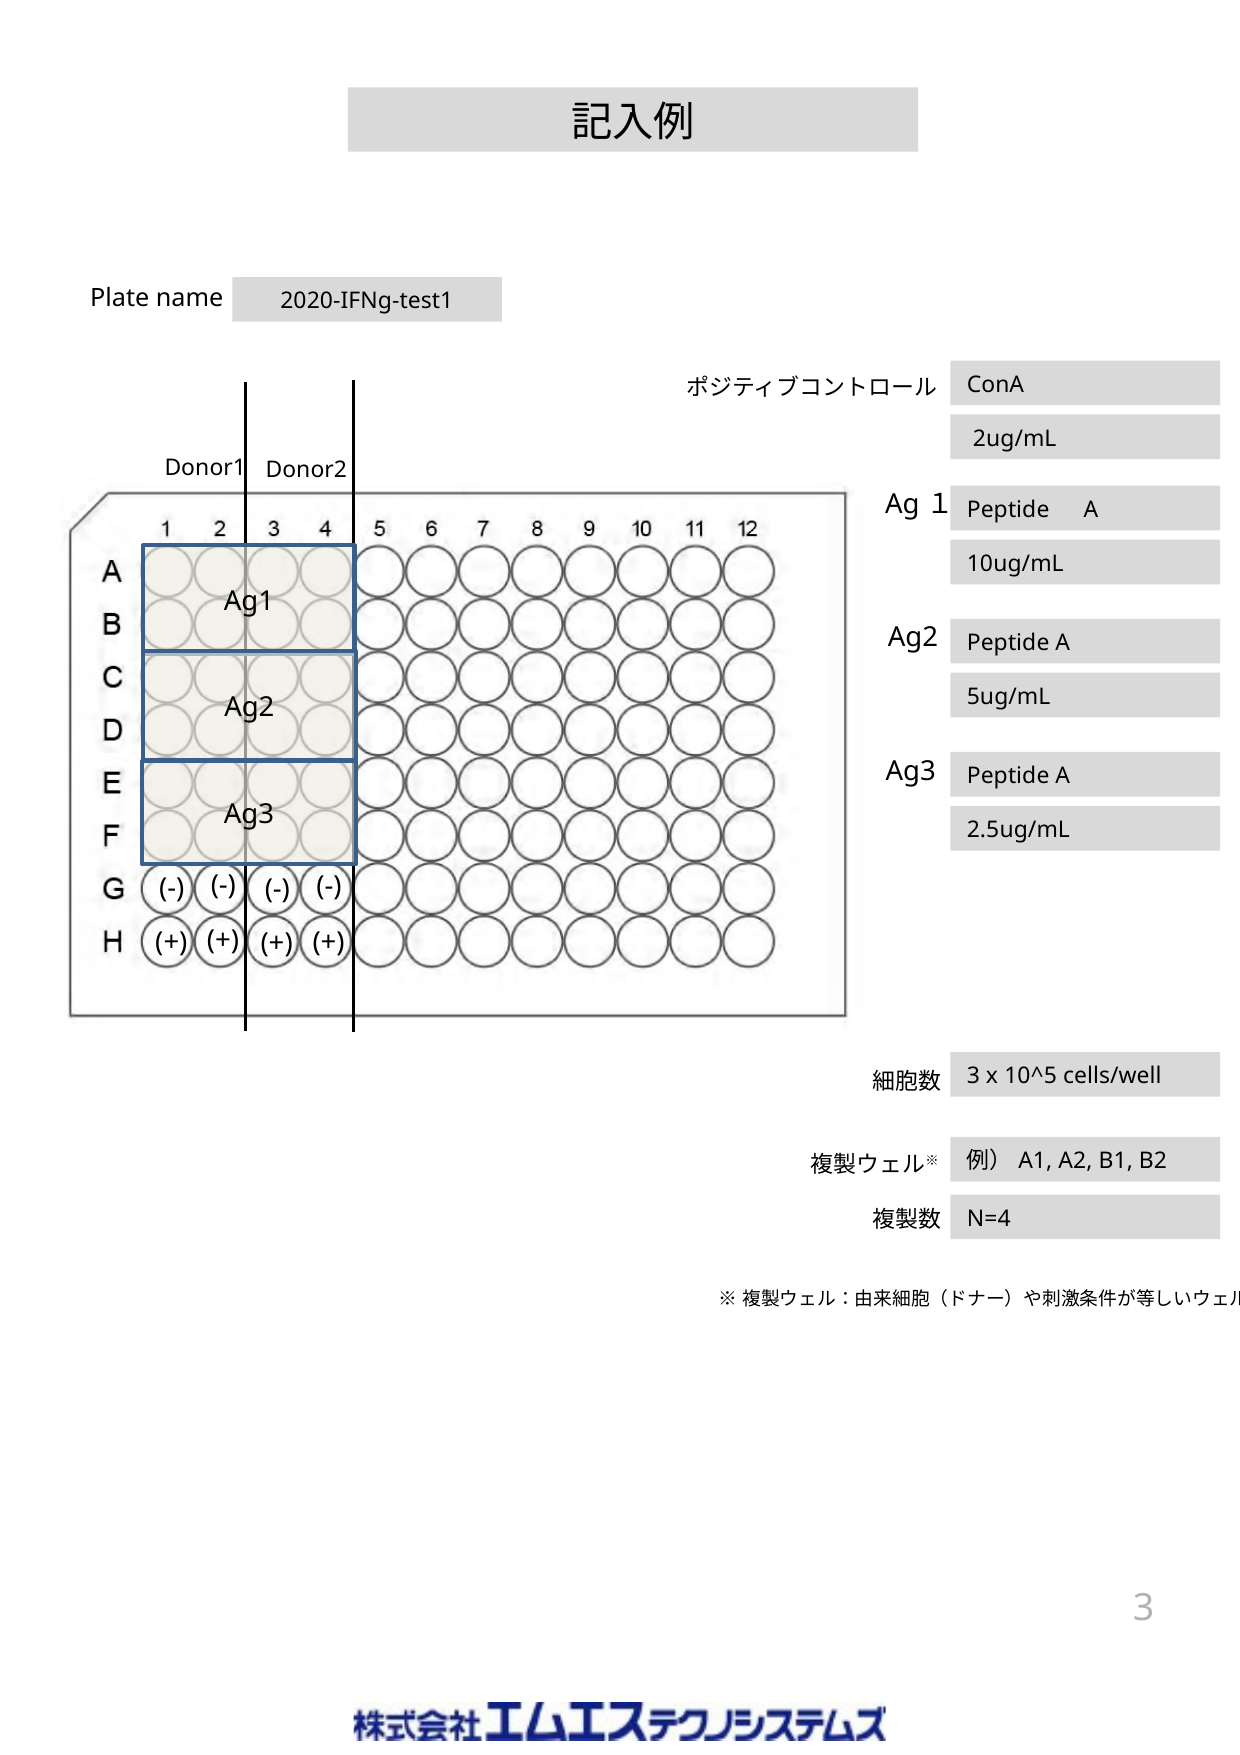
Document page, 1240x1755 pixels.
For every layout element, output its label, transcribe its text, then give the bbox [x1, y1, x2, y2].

text_box 複製数 [858, 1196, 948, 1239]
text_box Ag3 [870, 745, 951, 793]
text_box 5ug/mL [948, 671, 1222, 719]
text_box 例）A1, A2, B1, B2 [948, 1135, 1222, 1184]
text_box Peptide A [948, 484, 1222, 532]
text_box ポジティブコントロール [671, 364, 948, 407]
text_box Peptide A [948, 617, 1222, 666]
text_box N=4 [948, 1192, 1222, 1241]
text_box 記入例 [347, 87, 919, 152]
text_box Peptide A [948, 750, 1222, 799]
text_box [353, 1702, 886, 1741]
picture [354, 476, 865, 1030]
picture [60, 476, 245, 1030]
text_box 細胞数 [857, 1059, 957, 1102]
text_box 2ug/mL [948, 412, 1222, 461]
text_box Donor2 [358, 446, 363, 475]
text_box ConA [948, 358, 1222, 407]
text_box Donor2 [250, 446, 349, 475]
text_box ※複製ウェル：由来細胞（ドナー）や刺激条件が等しいウェル [704, 1279, 1240, 1317]
text_box Donor1 [149, 445, 241, 475]
text_box Ag１ [870, 478, 969, 527]
text_box 10ug/mL [948, 537, 1222, 586]
picture [246, 476, 353, 1030]
text_box 複製ウェル※ [795, 1142, 954, 1185]
slide_number 3 [875, 1582, 1155, 1628]
text_box Ag2 [873, 611, 953, 660]
text_box 2020-IFNg-test1 [230, 275, 504, 324]
text_box 2.5ug/mL [948, 804, 1222, 853]
text_box 3 x 10^5 cells/well [948, 1050, 1222, 1099]
text_box Plate name [75, 274, 239, 320]
